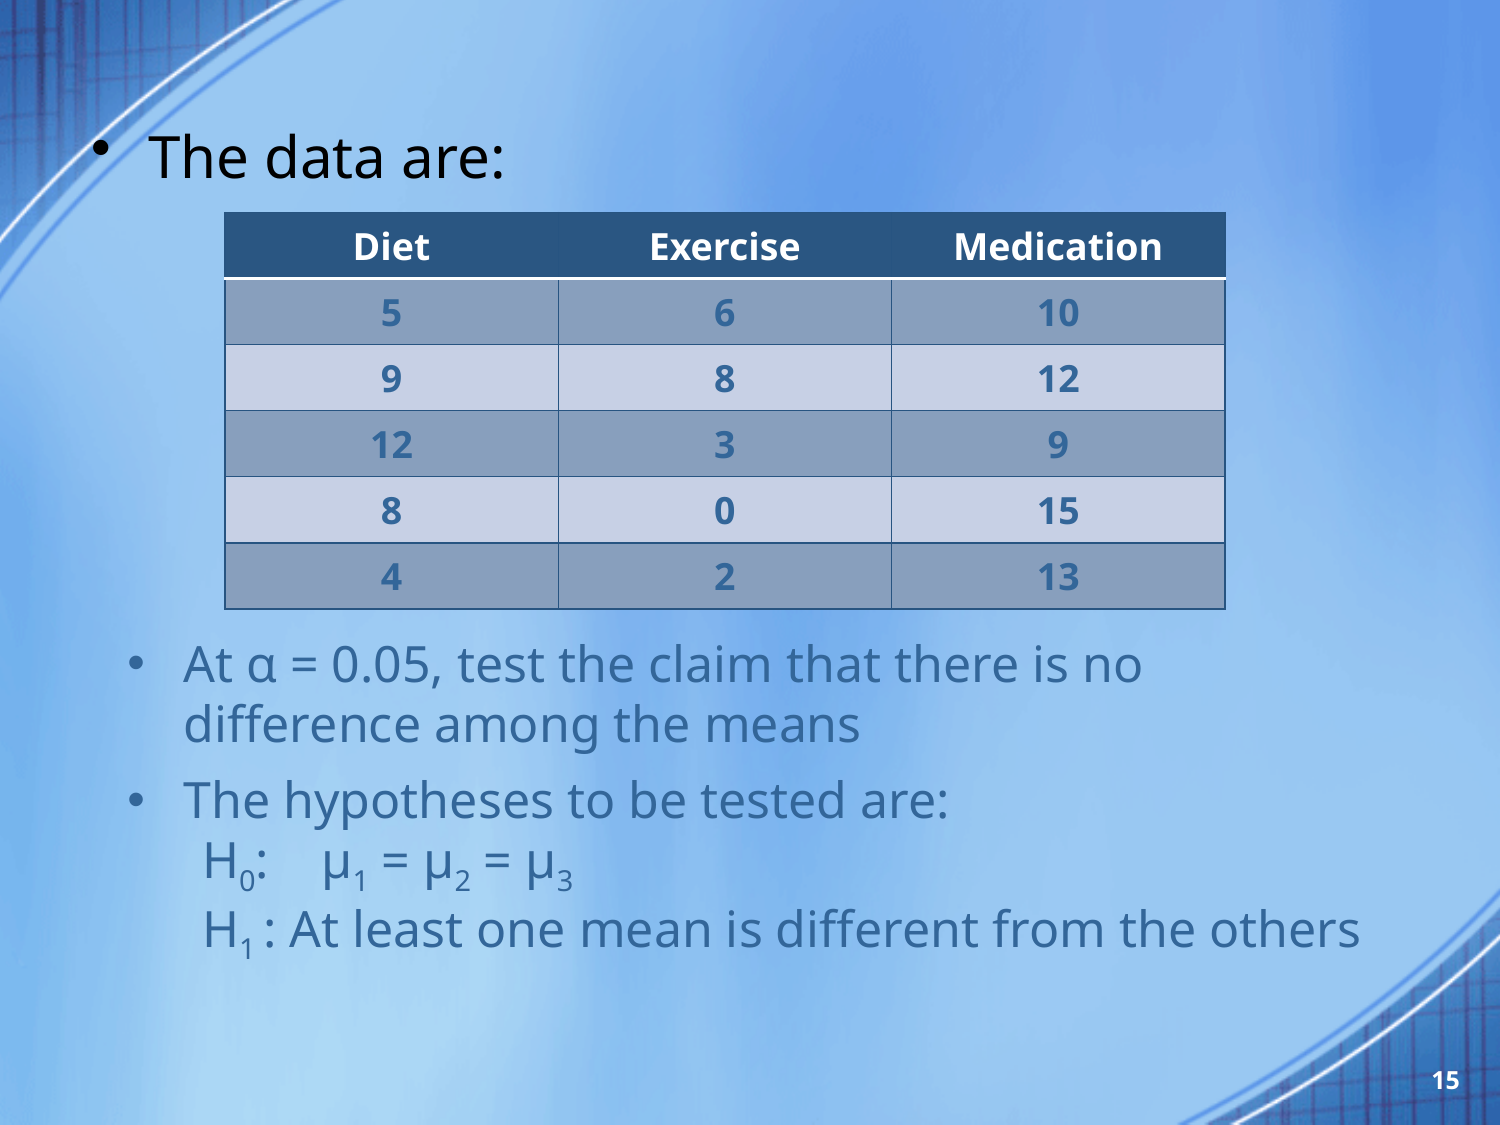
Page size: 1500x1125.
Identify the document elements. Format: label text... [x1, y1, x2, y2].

table_cell 13 [892, 544, 1224, 608]
table_cell 4 [226, 544, 558, 608]
table_cell 2 [559, 544, 891, 608]
table_cell 3 [559, 411, 891, 476]
table_cell 12 [892, 345, 1224, 410]
table_cell 6 [559, 280, 891, 344]
slide_number 15 [1162, 1049, 1476, 1113]
text_box The hypotheses to be tested are: H0: μ1 = μ2 = μ3 H1 : At least one mean is different from the others [112, 761, 1388, 1030]
table_cell 9 [226, 345, 558, 410]
table_cell 12 [226, 411, 558, 476]
table_cell 0 [559, 477, 891, 542]
table_header Exercise [559, 213, 891, 277]
table_cell 9 [892, 411, 1224, 476]
table_cell 10 [892, 280, 1224, 344]
table_header Diet [226, 213, 558, 277]
table_cell 15 [892, 477, 1224, 542]
table_cell 5 [226, 280, 558, 344]
table_header Medication [892, 213, 1224, 277]
table_cell 8 [226, 477, 558, 542]
text_box At α = 0.05, test the claim that there is no difference among the means [112, 624, 1400, 760]
table_cell 8 [559, 345, 891, 410]
picture [0, 0, 1500, 1125]
list The data are: [76, 112, 1427, 231]
